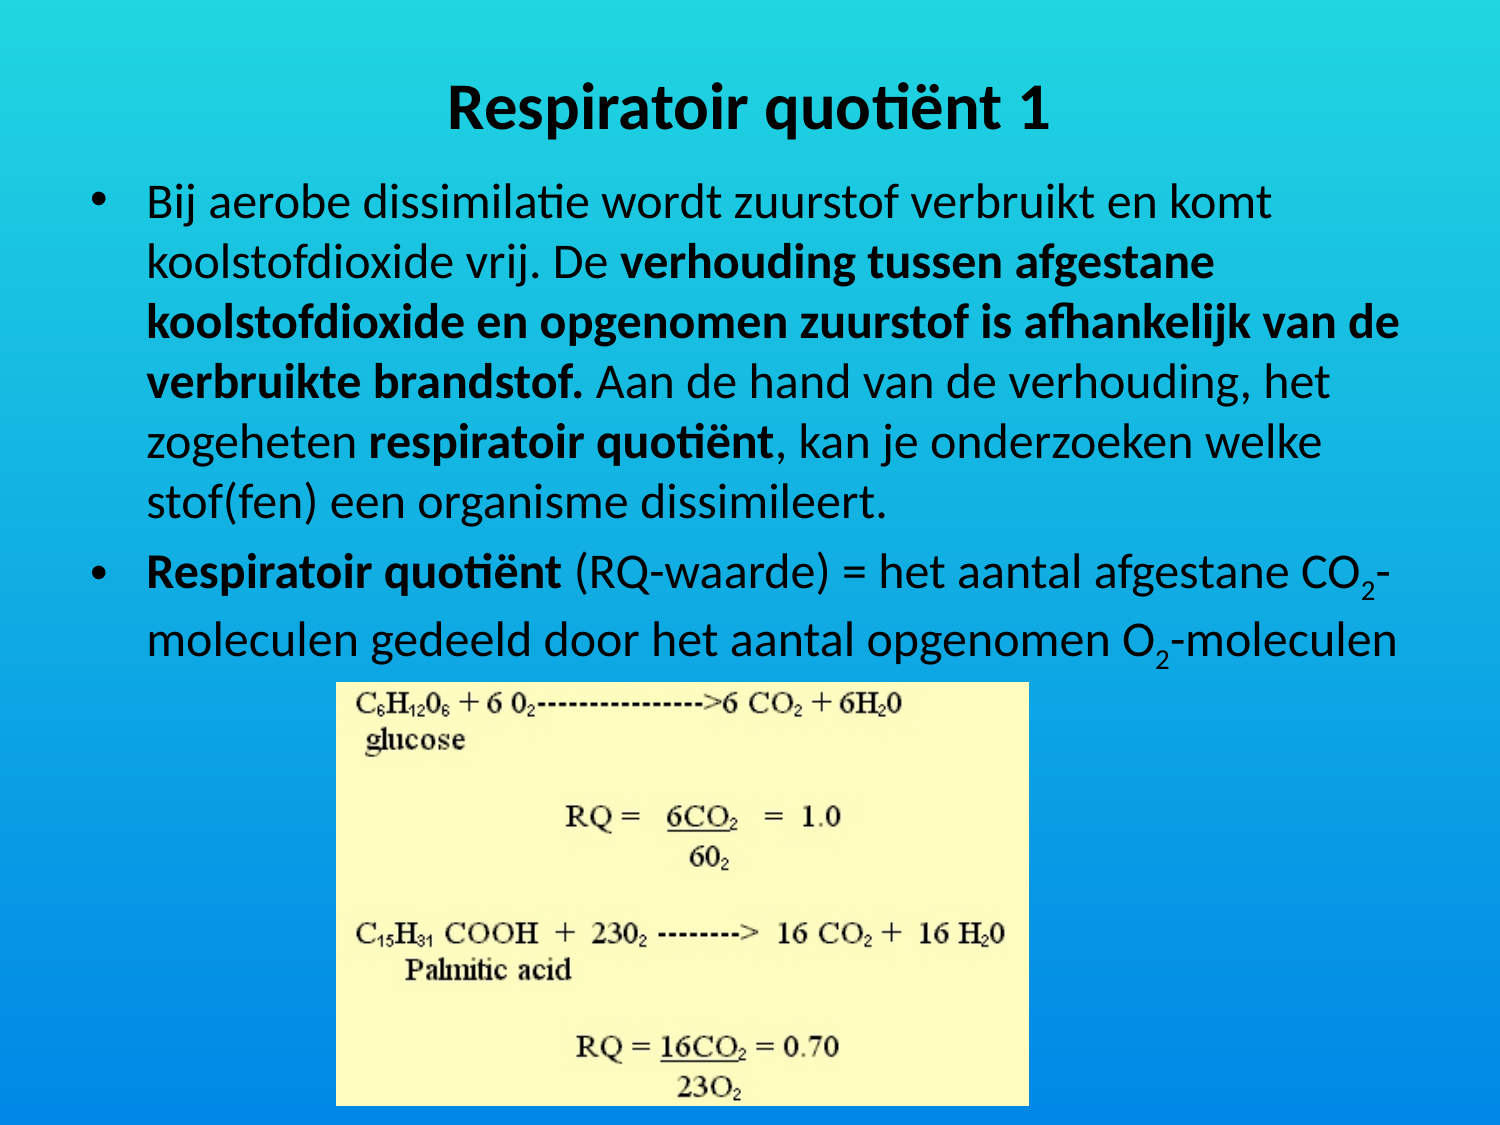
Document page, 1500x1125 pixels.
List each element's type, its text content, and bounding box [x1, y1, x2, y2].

list Bij aerobe dissimilatie wordt zuurstof verbruikt en komt koolstofdioxide vrij. De verhouding tussen afgestane koolstofdioxide en opgenomen zuurstof is afhankelijk van de verbruikte brandstof. Aan de hand van de verhouding, het zogeheten respiratoir quotiënt, kan je onderzoeken welke stof(fen) een organisme dissimileert. Respiratoir quotiënt (RQ-waarde) = het aantal afgestane CO2-moleculen gedeeld door het aantal opgenomen O2-moleculen [75, 160, 1425, 1071]
title Respiratoir quotiënt 1 [75, 45, 1425, 160]
picture [336, 683, 1029, 1107]
